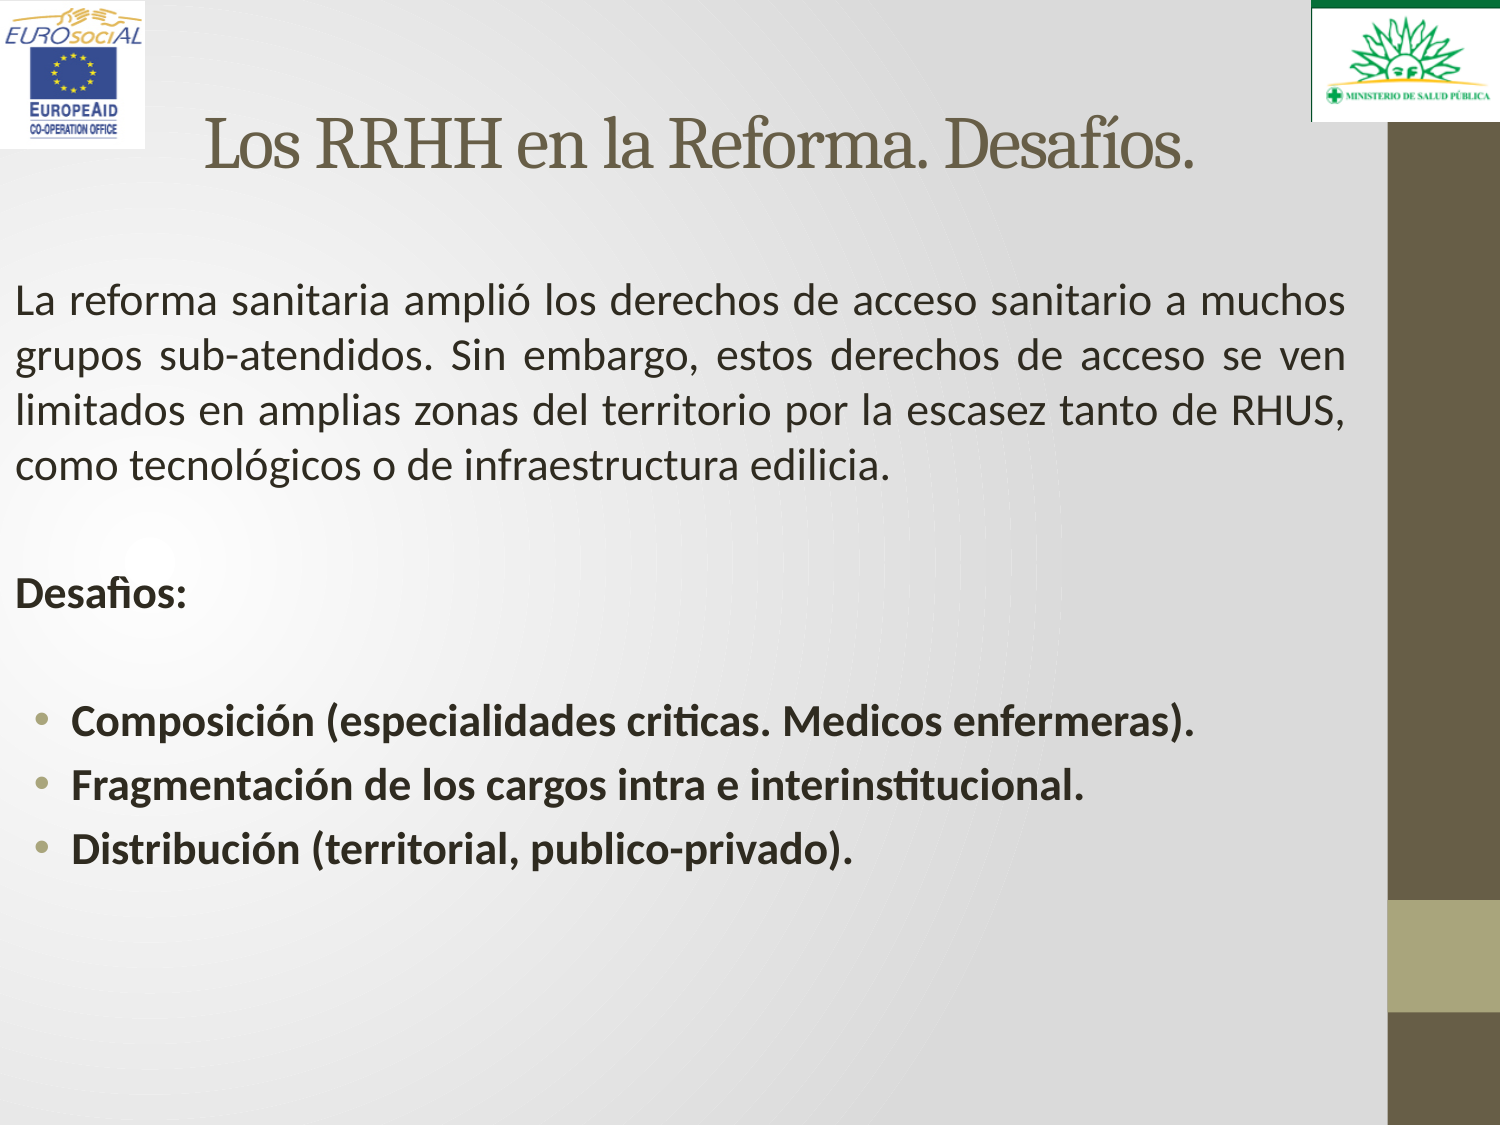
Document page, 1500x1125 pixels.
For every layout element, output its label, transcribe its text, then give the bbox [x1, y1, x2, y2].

picture [0, 1, 146, 150]
title Los RRHH en la Reforma. Desafíos. [75, 45, 1325, 233]
list La reforma sanitaria amplió los derechos de acceso sanitario a muchos grupos sub-atendidos. Sin embargo, estos derechos de acceso se ven limitados en amplias zonas del territorio por la escasez tanto de RHUS, como tecnológicos o de infraestructura edilicia. Desafìos: Composición (especialidades criticas. Medicos enfermeras). Fragmentación de los cargos intra e interinstitucional. Distribución (territorial, publico-privado). [0, 262, 1363, 1005]
picture [1310, 0, 1500, 122]
